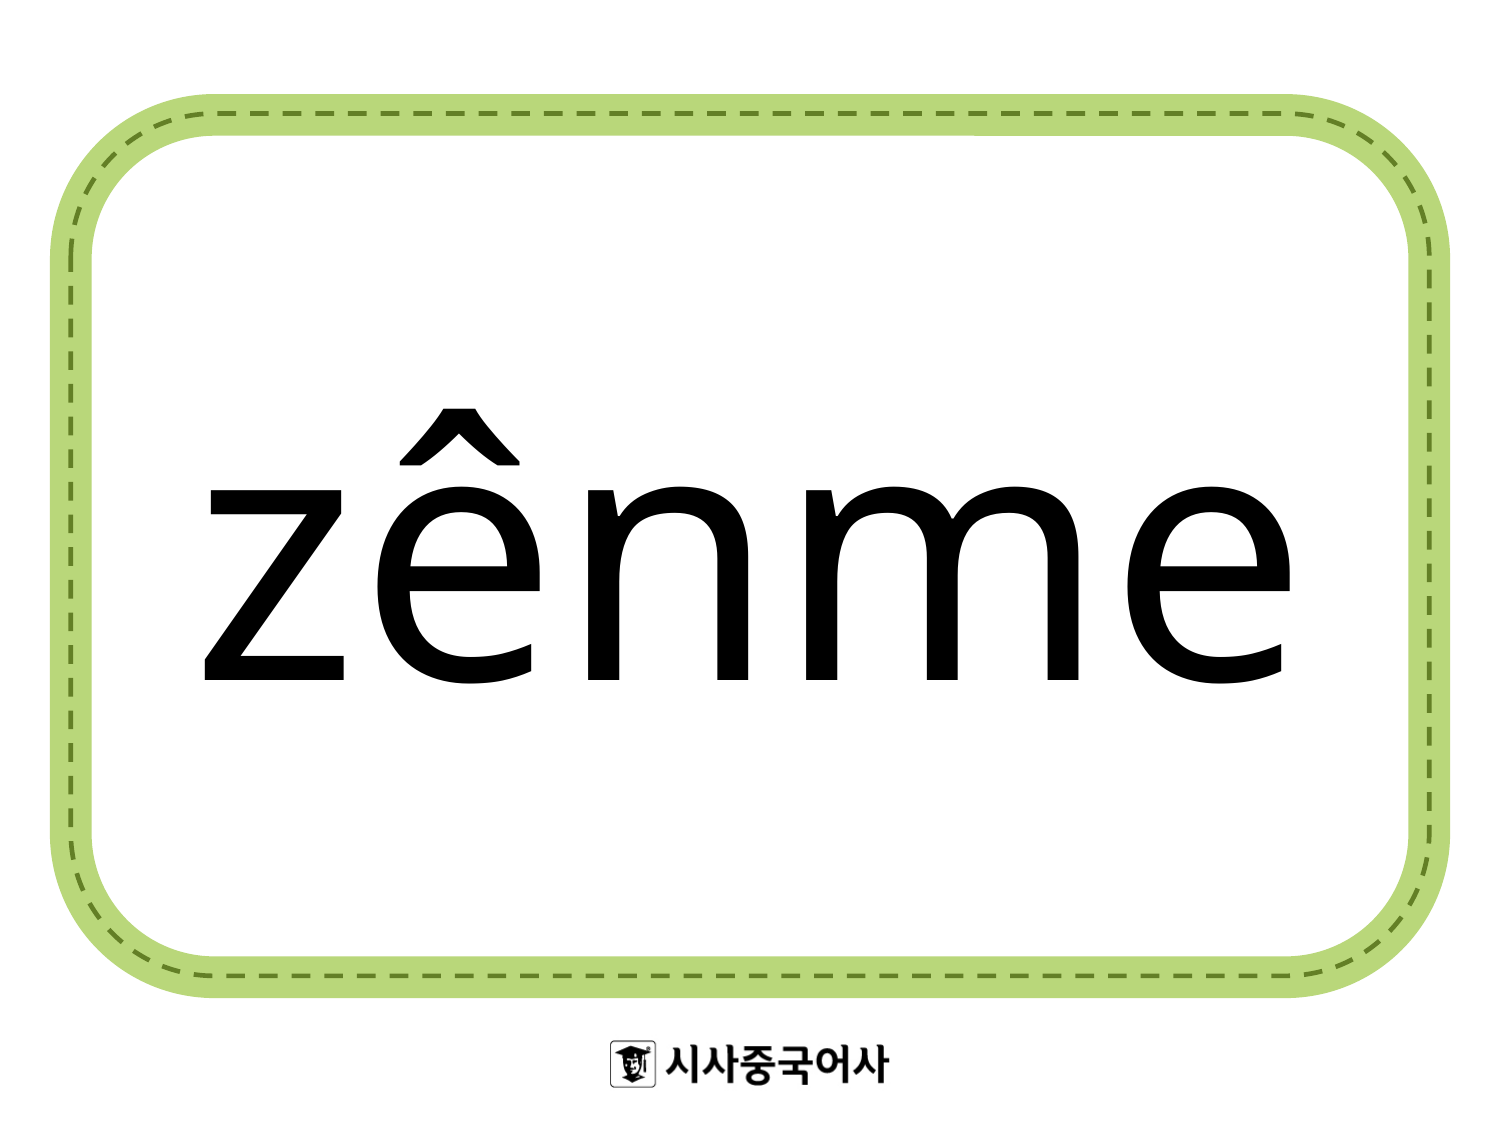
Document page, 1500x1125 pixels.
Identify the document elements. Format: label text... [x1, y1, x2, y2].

text_box zênme [145, 207, 1354, 870]
picture [602, 1034, 898, 1094]
